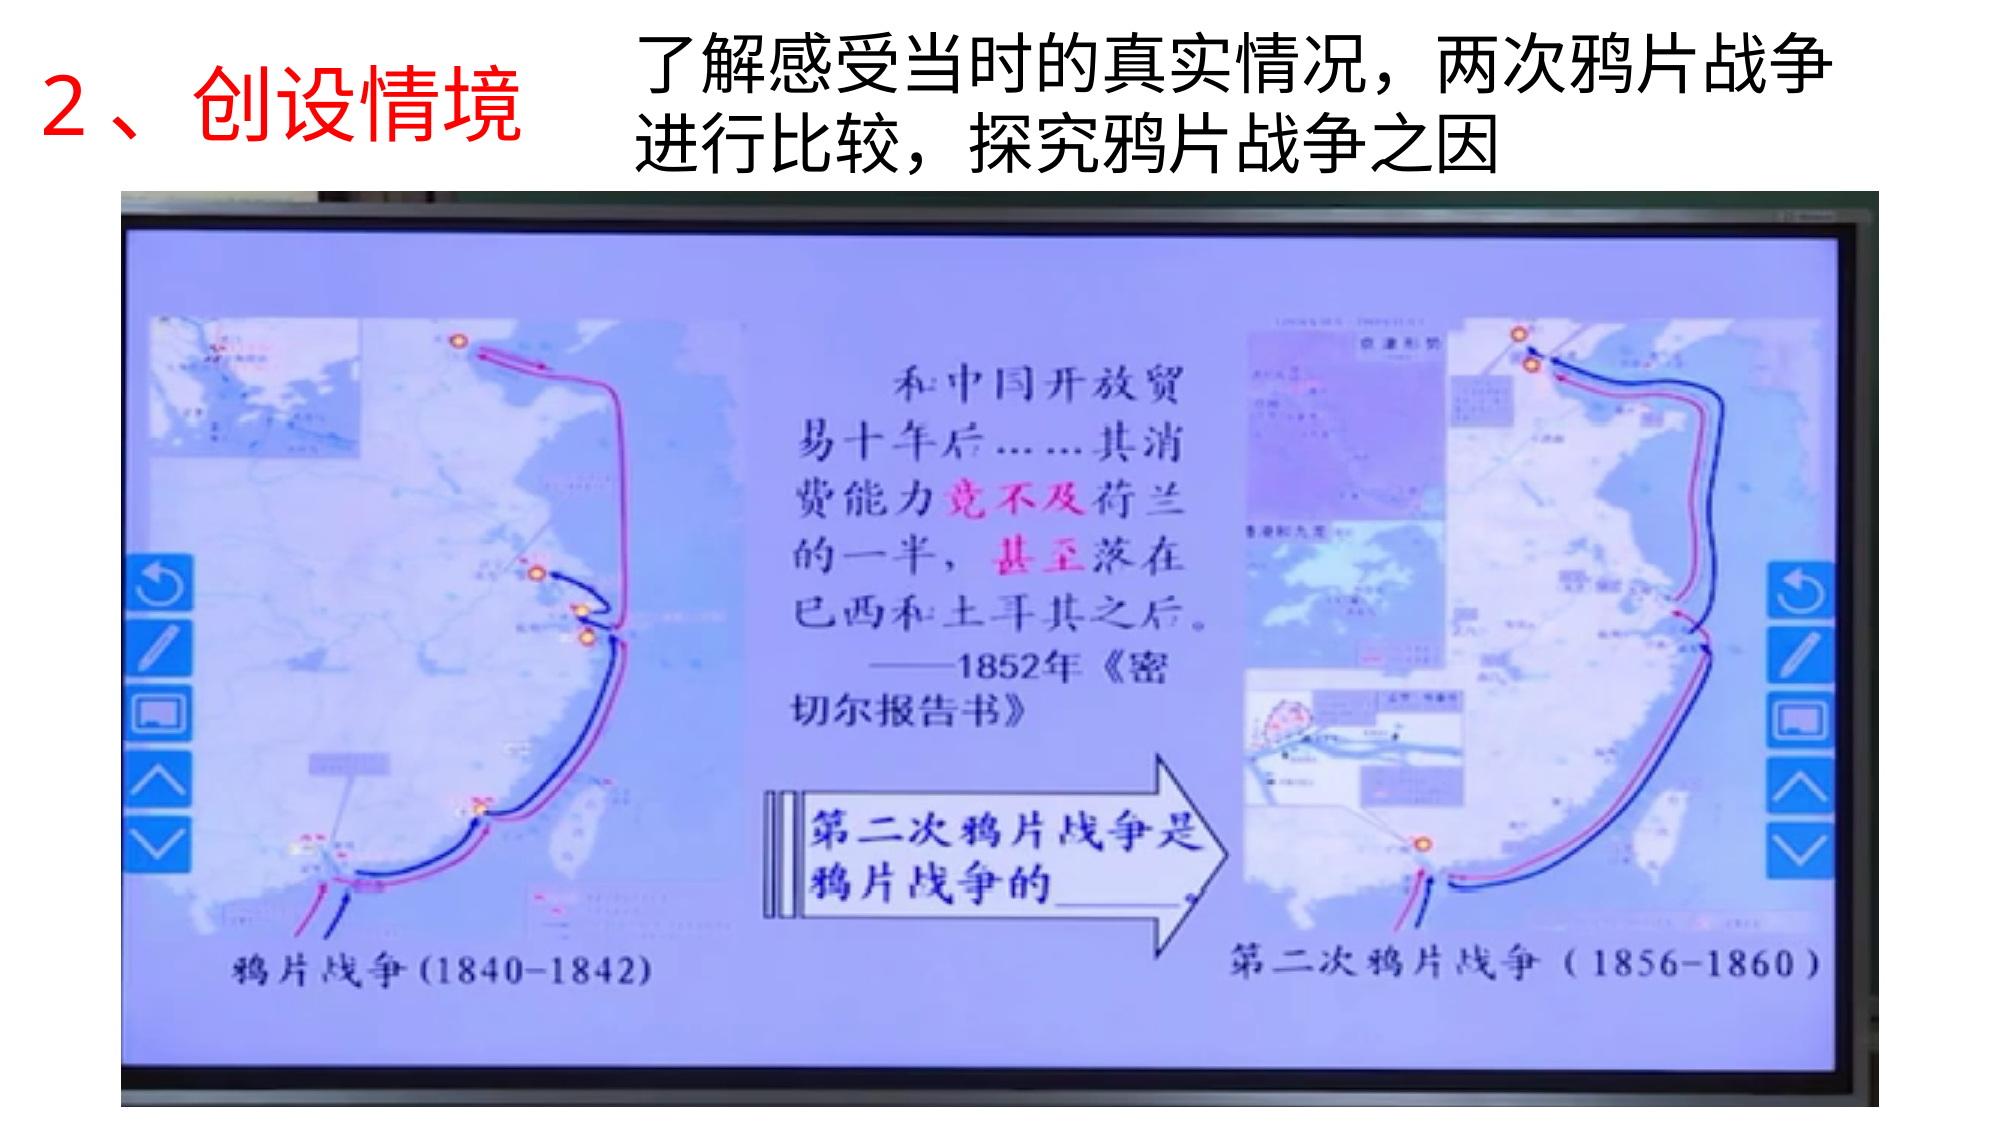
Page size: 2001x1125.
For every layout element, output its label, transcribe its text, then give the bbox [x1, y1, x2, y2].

text_box 了解感受当时的真实情况，两次鸦片战争进行比较，探究鸦片战争之因 [619, 14, 1879, 190]
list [121, 191, 1879, 1107]
title 2、创设情境 [25, 7, 1751, 211]
